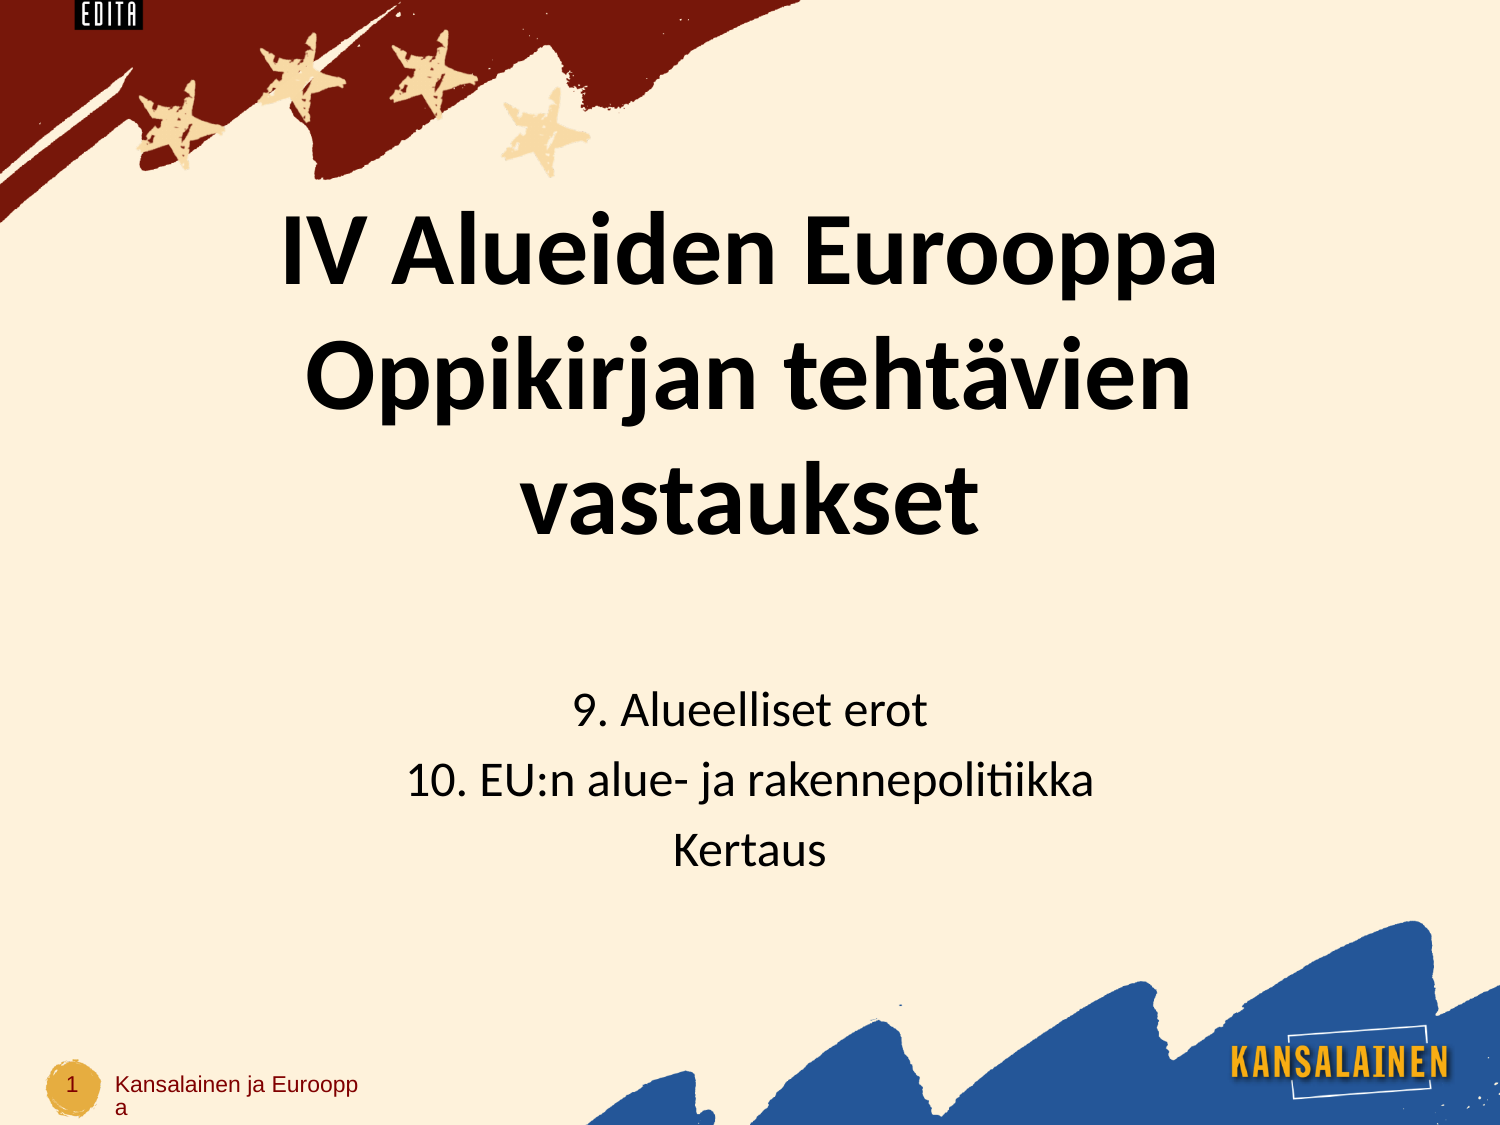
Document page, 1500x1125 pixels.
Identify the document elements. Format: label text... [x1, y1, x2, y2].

slide_number 1 [37, 1062, 99, 1125]
picture [0, 0, 1500, 1125]
footer Kansalainen ja Eurooppa [99, 1062, 376, 1125]
title IV Alueiden Eurooppa Oppikirjan tehtävien vastaukset [112, 172, 1388, 488]
subtitle 9. Alueelliset erot 10. EU:n alue- ja rakennepolitiikka Kertaus [224, 668, 1276, 1088]
